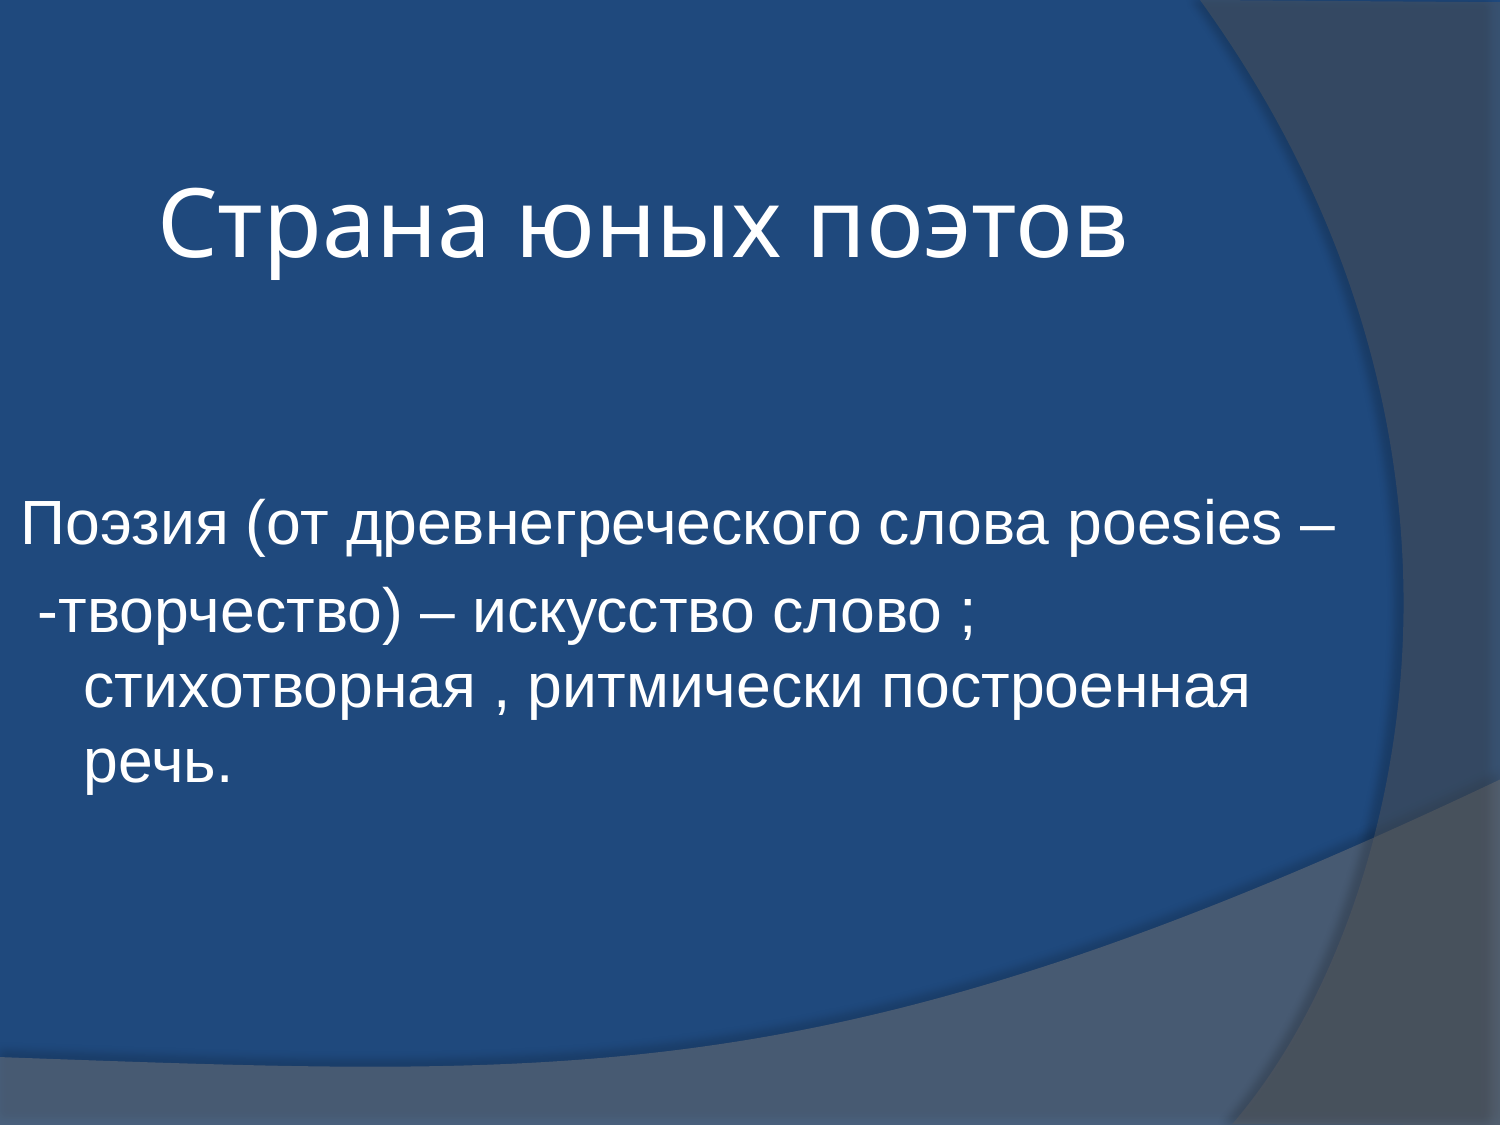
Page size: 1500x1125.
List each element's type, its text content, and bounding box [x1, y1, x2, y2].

list Поэзия (от древнегреческого слова poesies – -творчество) – искусство слово ; стихотворная , ритмически построенная речь. [0, 474, 1363, 925]
title Страна юных поэтов [150, 125, 1375, 313]
